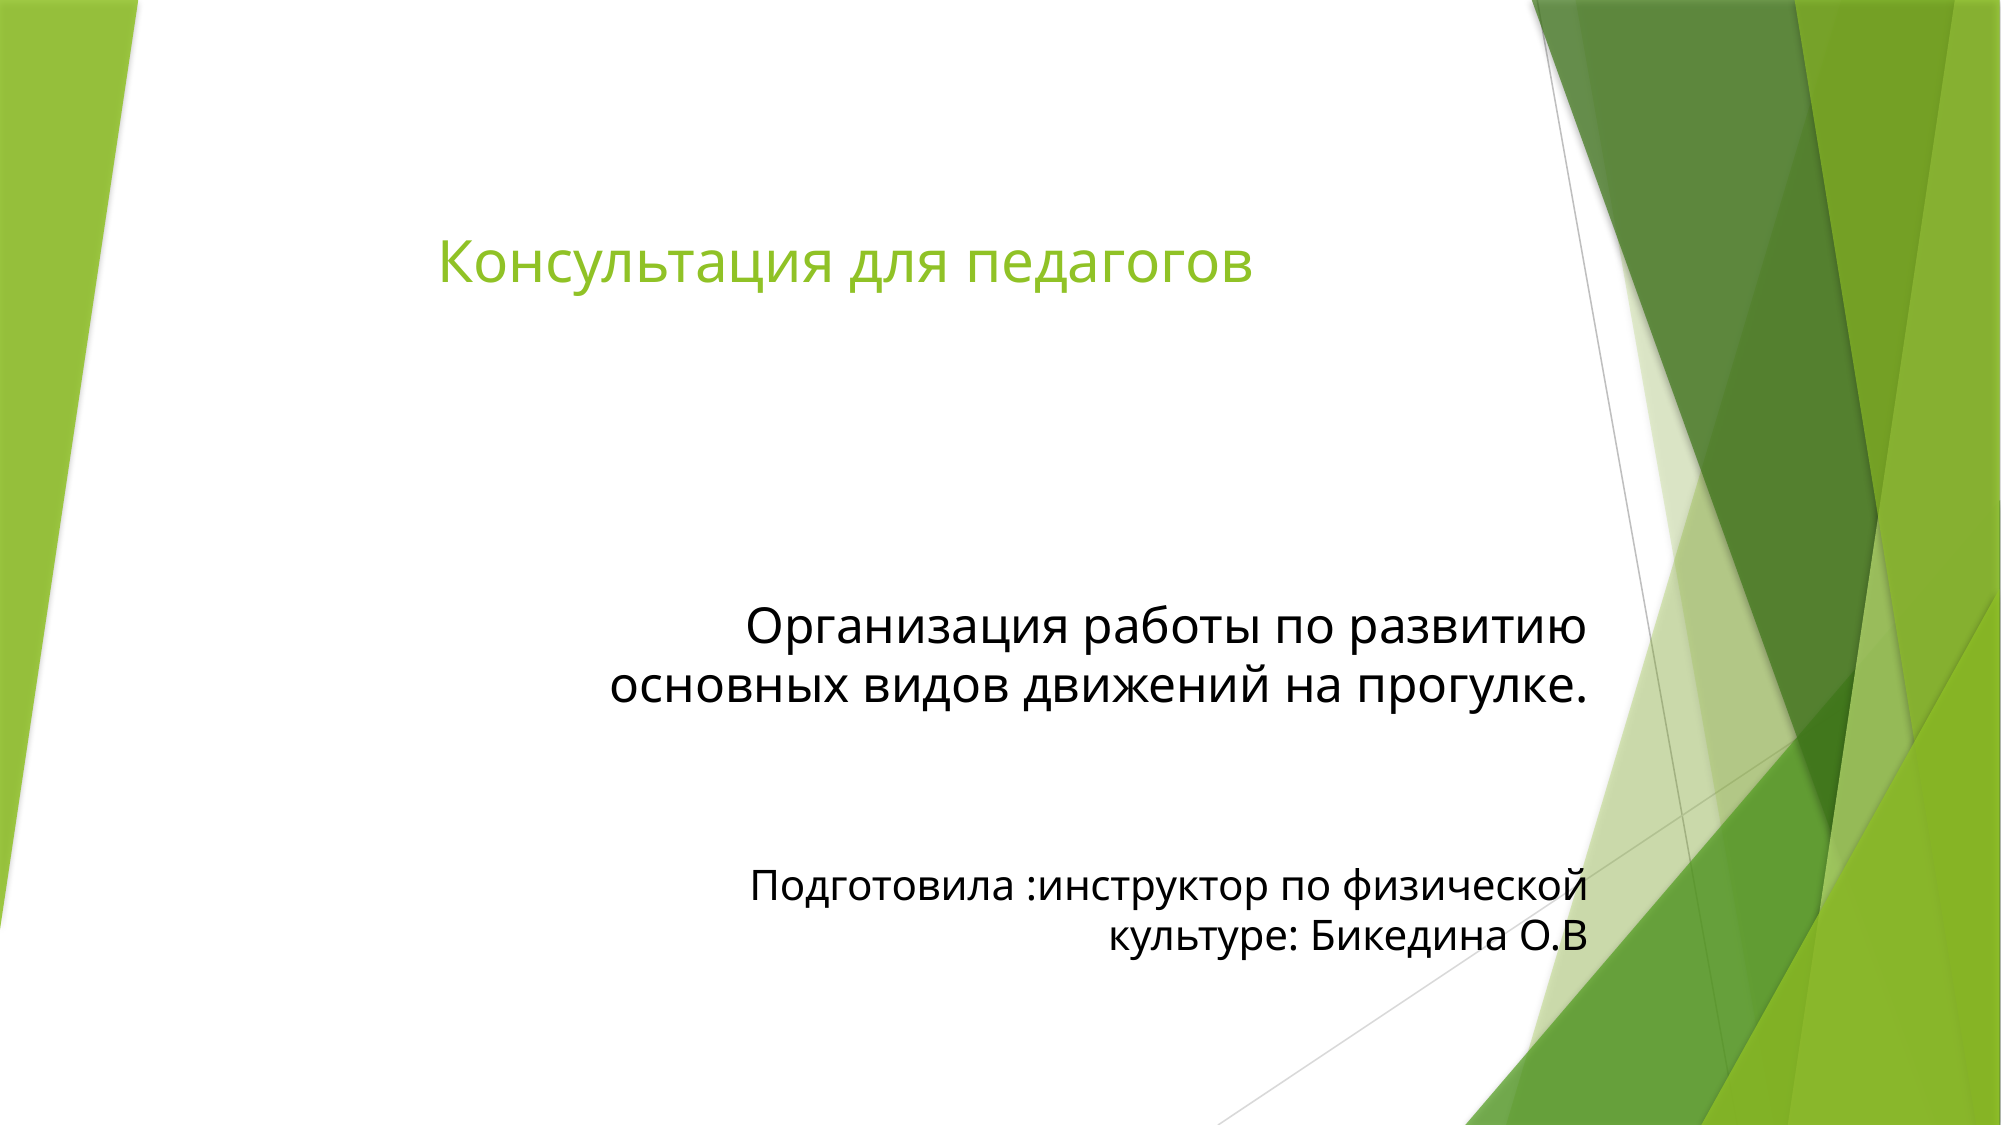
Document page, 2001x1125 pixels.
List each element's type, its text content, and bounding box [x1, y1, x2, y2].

title Консультация для педагогов [149, 17, 1270, 372]
subtitle Организация работы по развитию основных видов движений на прогулке. Подготовила :инструктор по физической культуре: Бикедина О.В [553, 586, 1604, 968]
